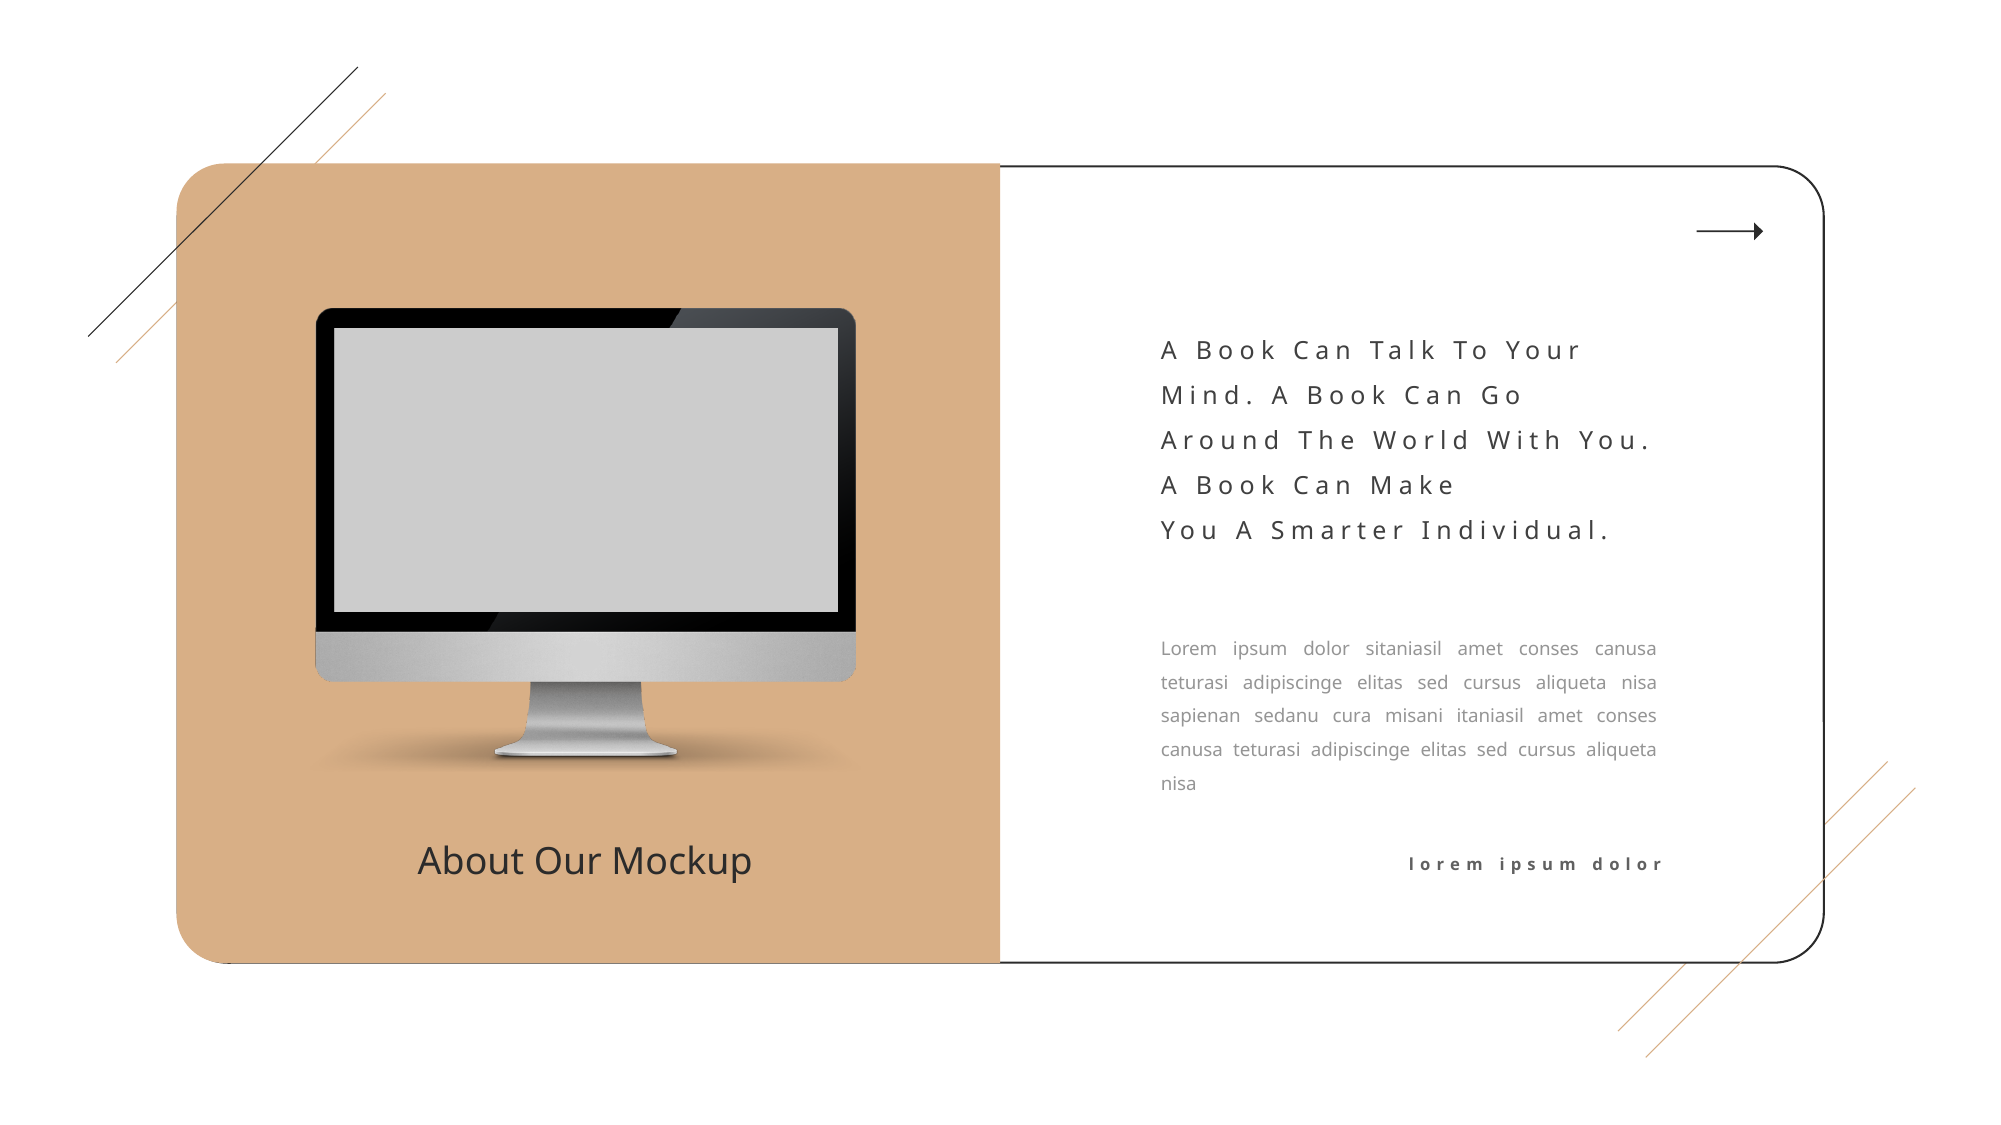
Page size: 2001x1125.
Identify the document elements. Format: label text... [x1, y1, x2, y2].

text_box About Our Mockup [305, 829, 866, 890]
text_box [1695, 219, 1765, 243]
text_box lorem ipsum dolor [1269, 836, 1645, 882]
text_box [88, 66, 358, 337]
text_box Lorem ipsum dolor sitaniasil amet conses canusa teturasi adipiscinge elitas sed cursus aliqueta nisa sapienan sedanu cura misani itaniasil amet conses canusa teturasi adipiscinge elitas sed cursus aliqueta nisa [1146, 618, 1672, 802]
text_box A Book Can Talk To Your Mind. A Book Can Go Around The World With You. A Book Can Make You A Smarter Individual. [1146, 312, 1695, 552]
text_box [1645, 787, 1916, 1058]
picture [305, 226, 866, 787]
